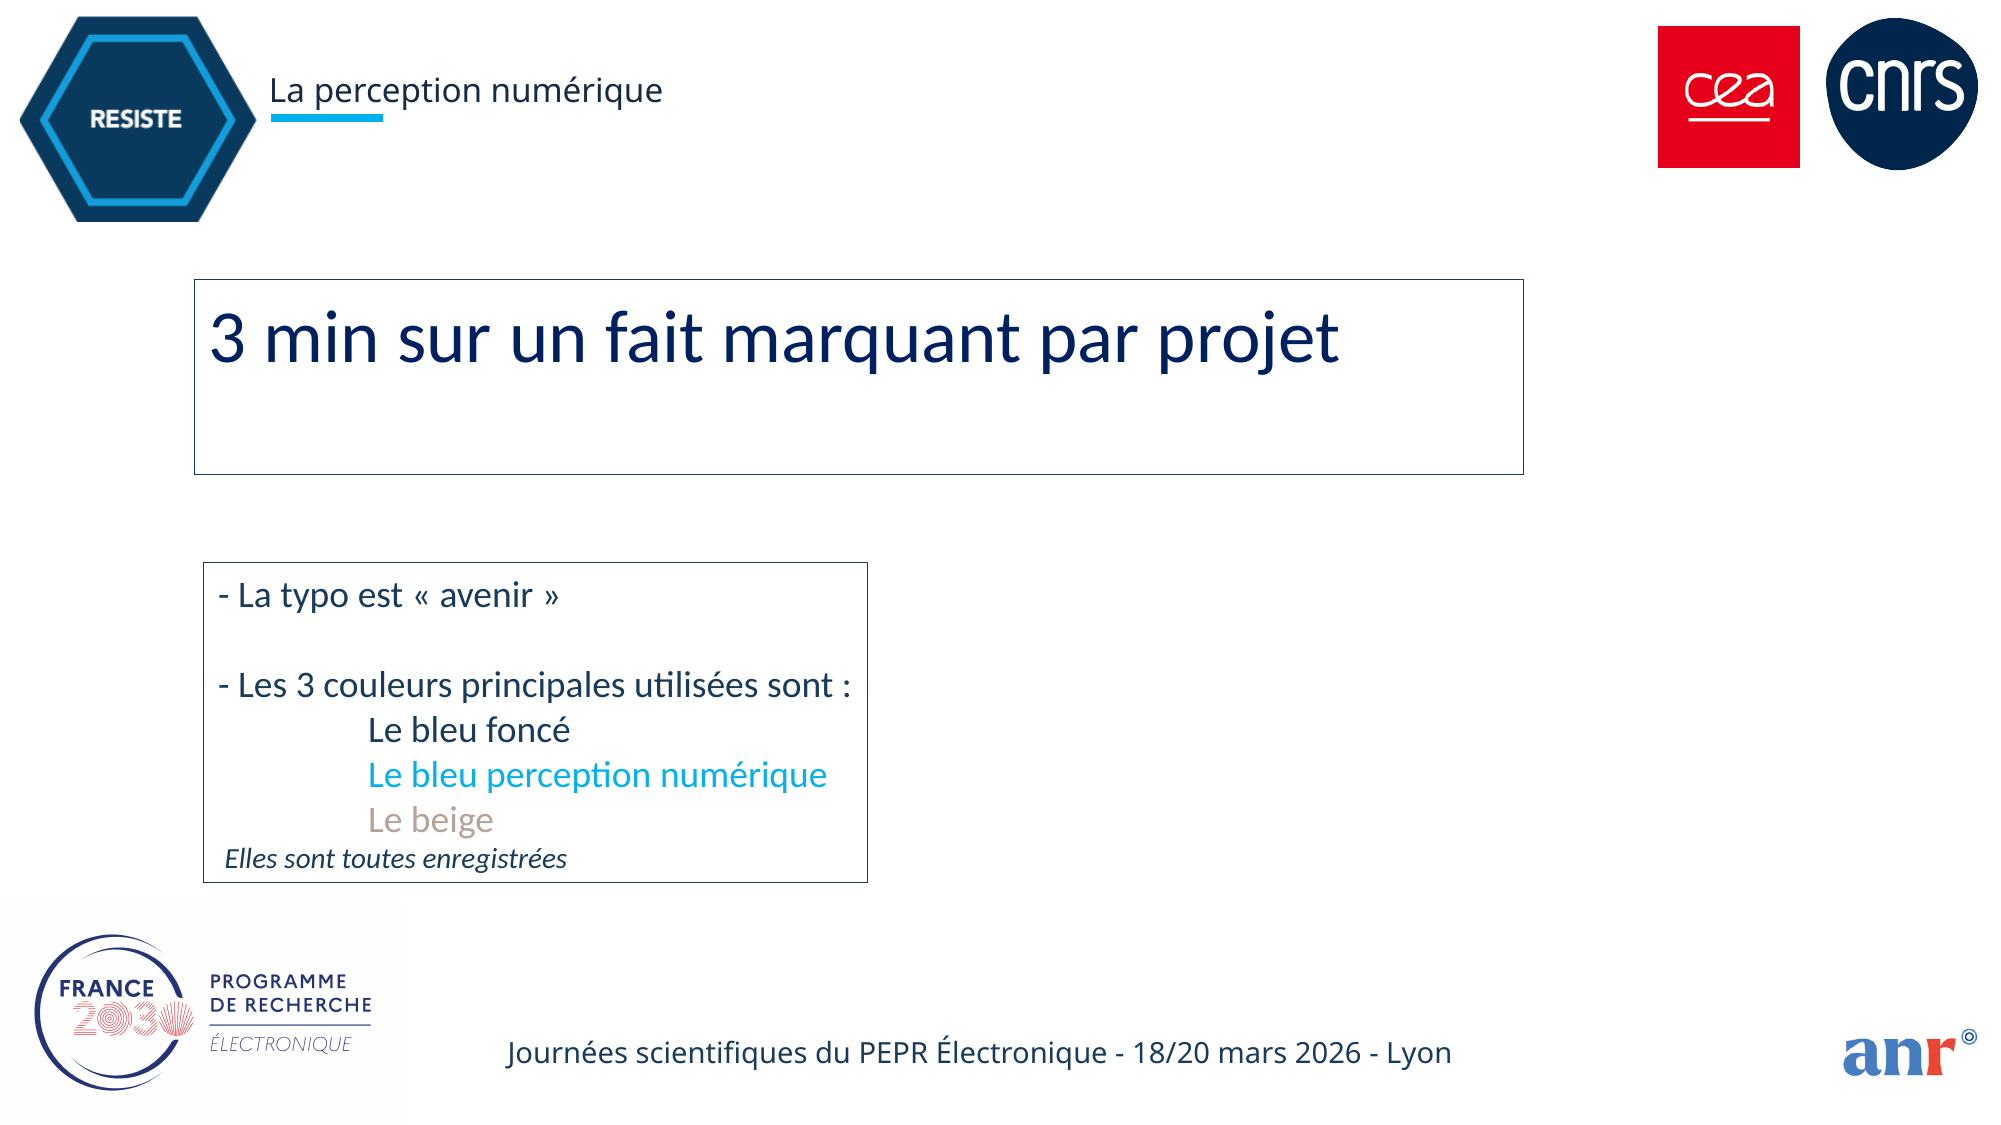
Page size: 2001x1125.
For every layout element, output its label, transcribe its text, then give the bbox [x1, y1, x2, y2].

text_box 3 min sur un fait marquant par projet [194, 279, 1524, 475]
picture [1823, 16, 1981, 172]
picture [0, 900, 405, 1125]
picture [1839, 982, 1981, 1124]
picture [1658, 26, 1800, 168]
text_box - La typo est « avenir » - Les 3 couleurs principales utilisées sont : Le bleu foncé Le bleu perception numérique Le beige Elles sont toutes enregistrées [203, 562, 868, 883]
